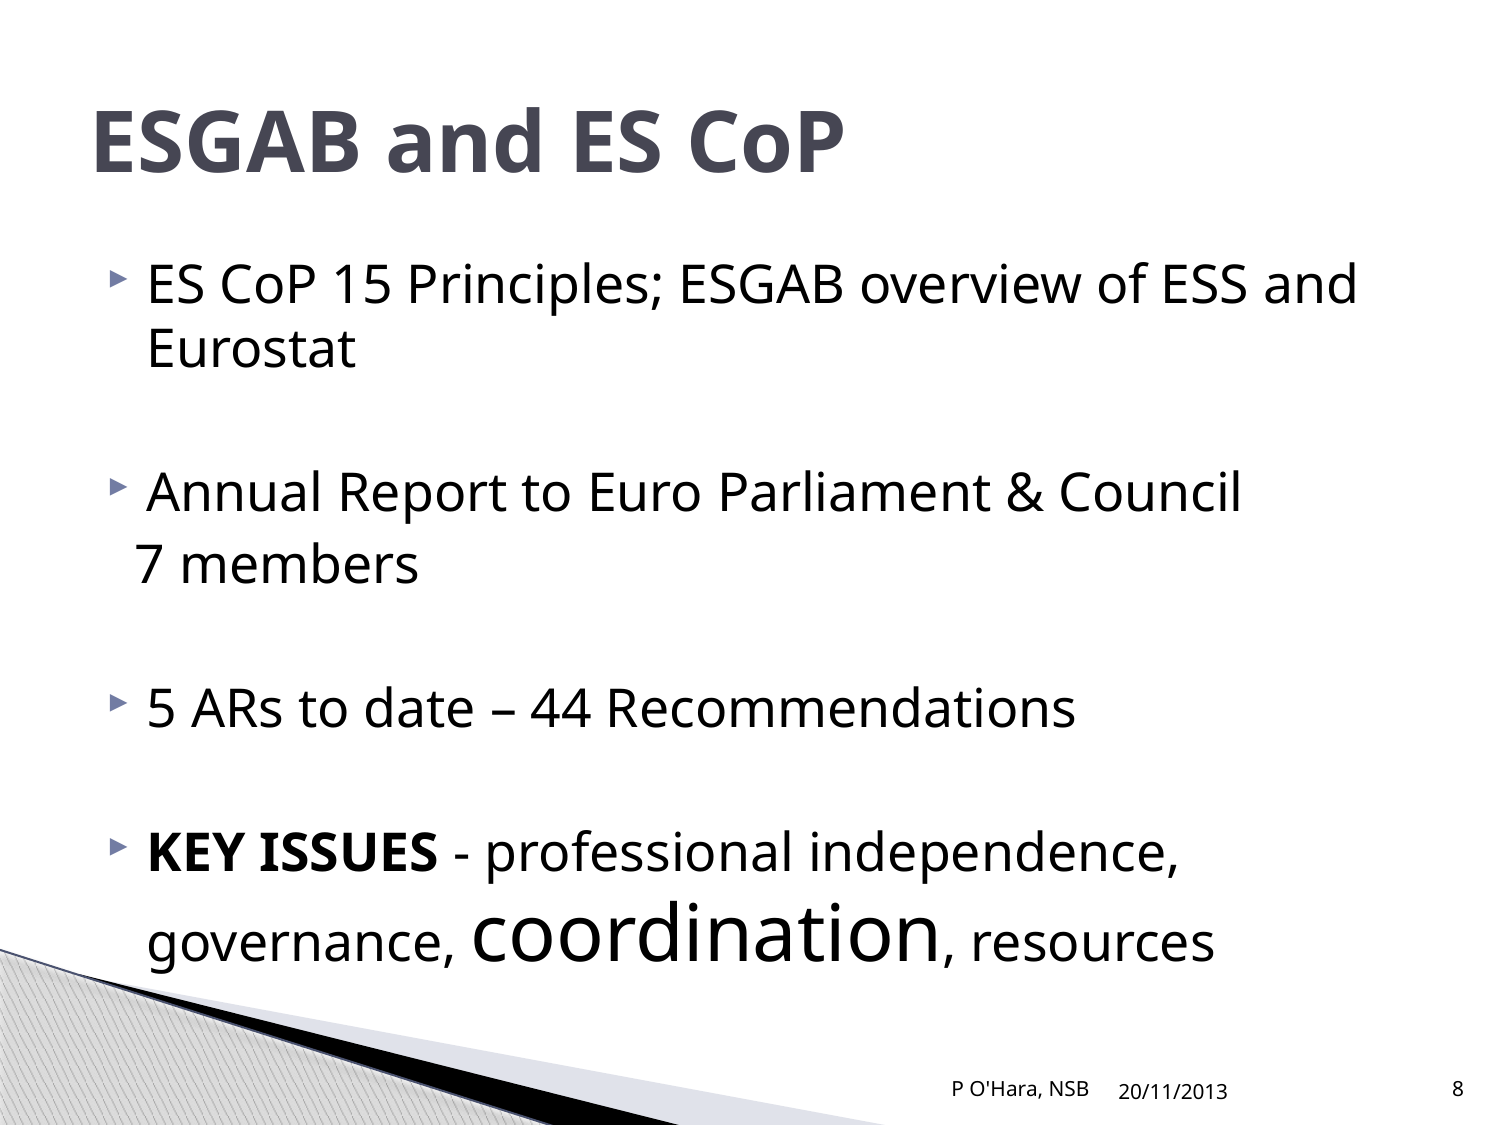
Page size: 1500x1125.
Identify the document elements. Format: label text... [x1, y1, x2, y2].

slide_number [1105, 1051, 1418, 1112]
title ESGAB and ES CoP [75, 45, 1425, 233]
slide_number 8 [1418, 1051, 1479, 1112]
list ES CoP 15 Principles; ESGAB overview of ESS and Eurostat Annual Report to Euro Parliament & Council 7 members 5 ARs to date – 44 Recommendations KEY ISSUES - professional independence, governance, coordination, resources [75, 243, 1425, 986]
footer P O'Hara, NSB [718, 1051, 1105, 1112]
